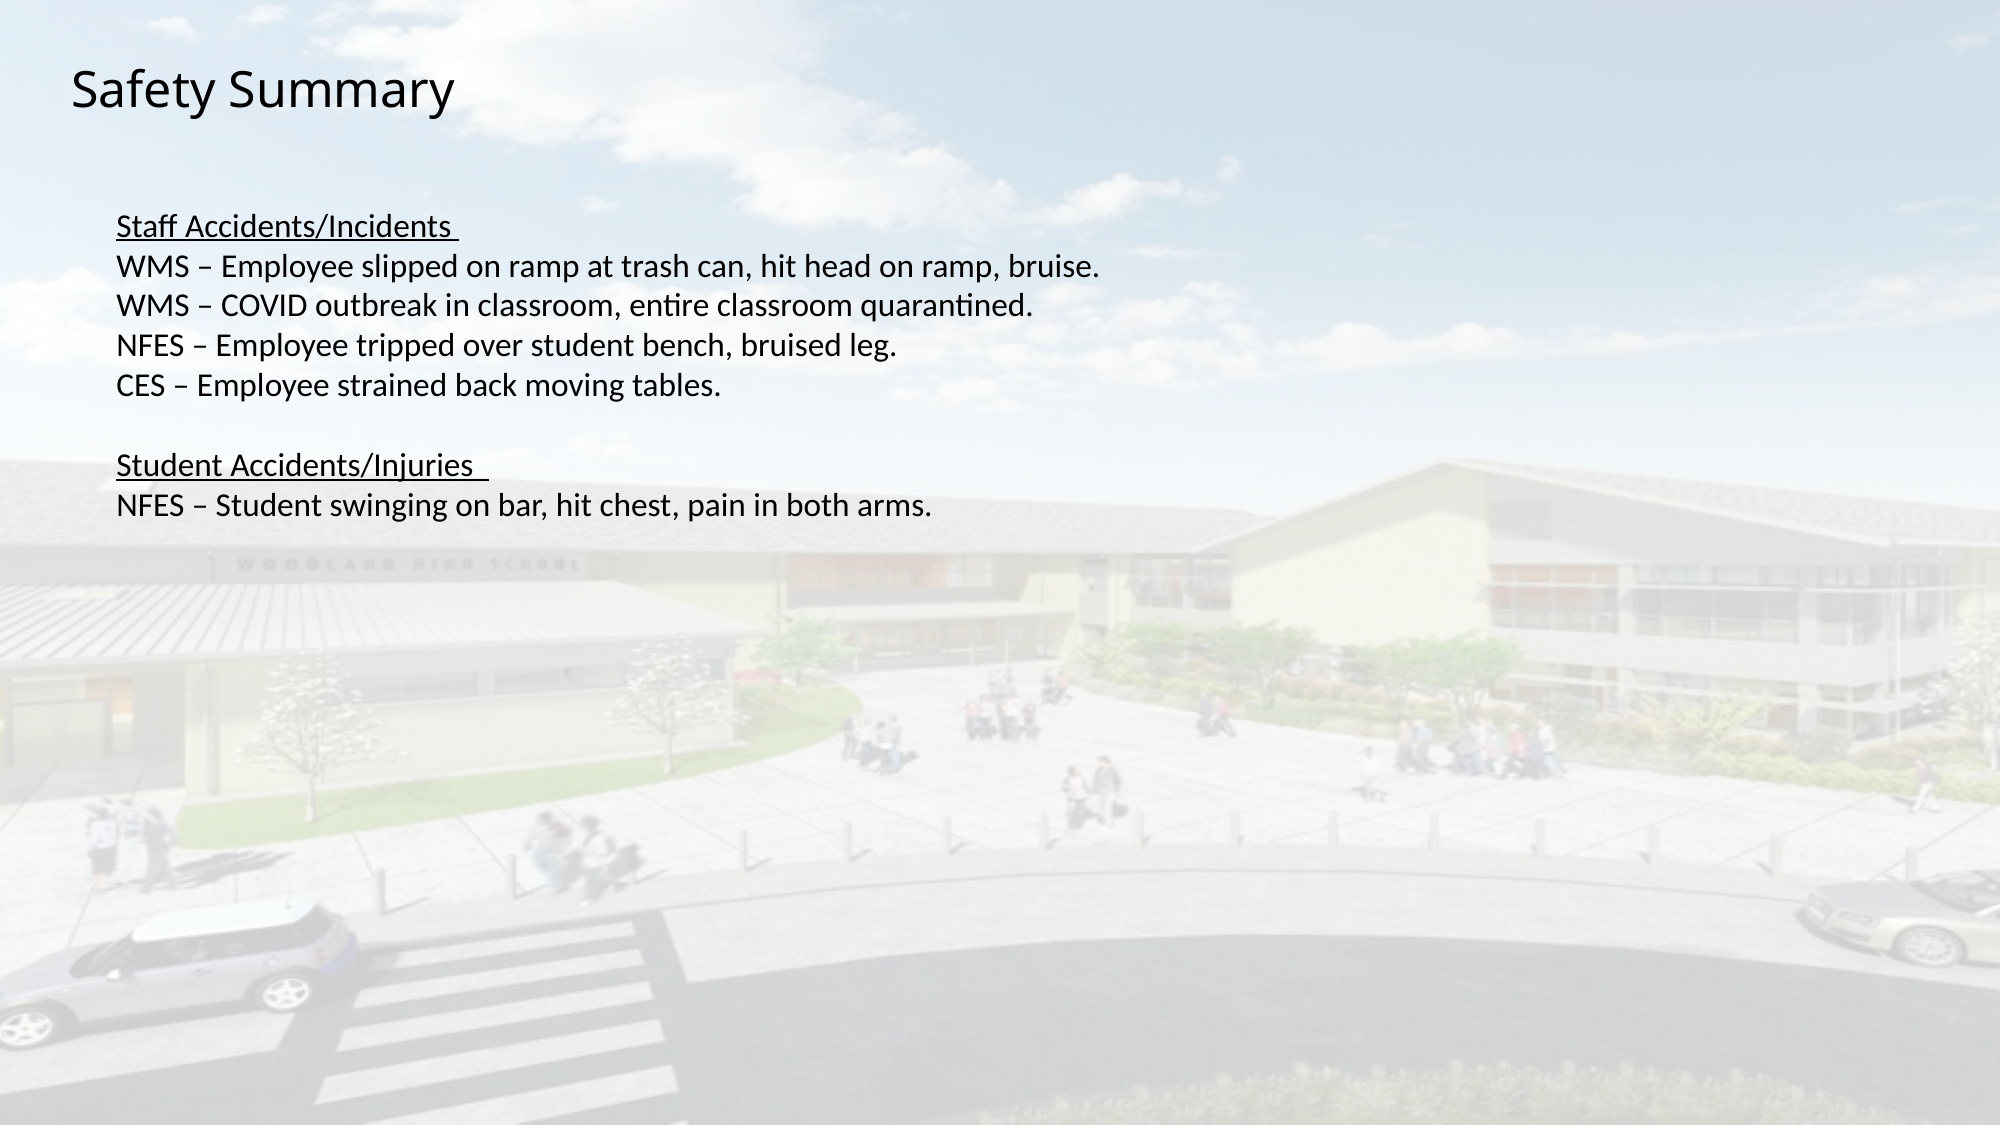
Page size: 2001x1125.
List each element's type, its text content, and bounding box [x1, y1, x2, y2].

title Safety Summary [56, 44, 1782, 139]
text_box Staff Accidents/Incidents WMS – Employee slipped on ramp at trash can, hit head on ramp, bruise. WMS – COVID outbreak in classroom, entire classroom quarantined. NFES – Employee tripped over student bench, bruised leg. CES – Employee strained back moving tables. Student Accidents/Injuries NFES – Student swinging on bar, hit chest, pain in both arms. [101, 196, 1665, 571]
